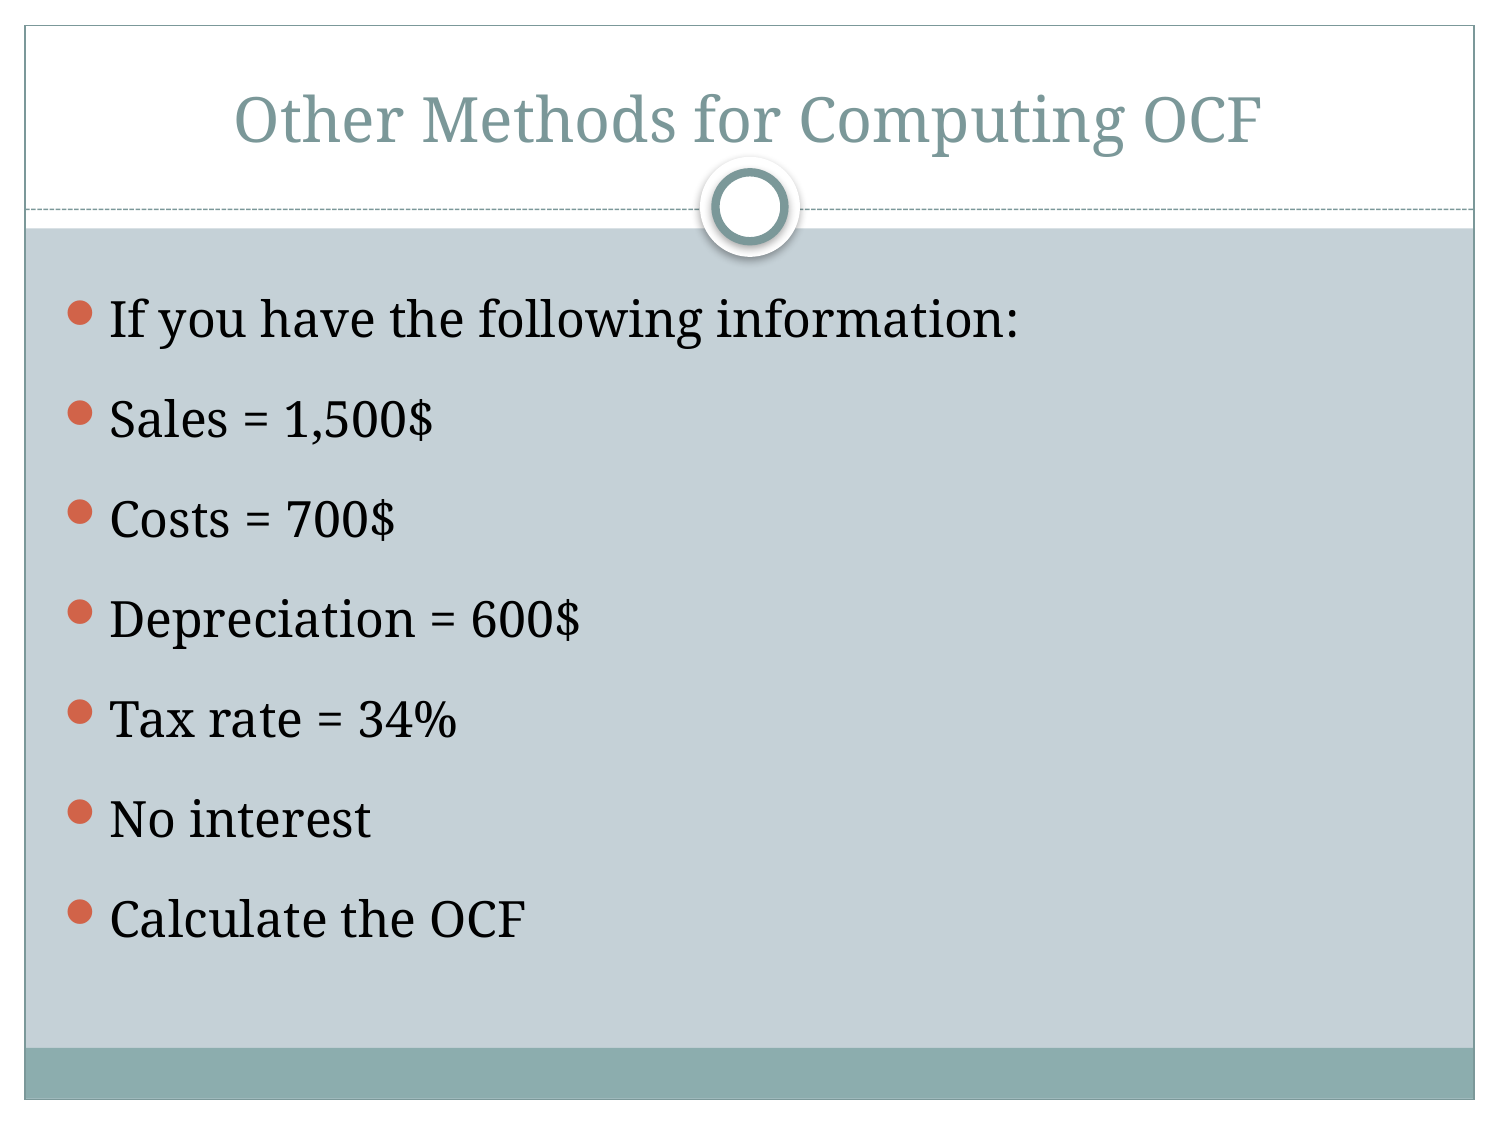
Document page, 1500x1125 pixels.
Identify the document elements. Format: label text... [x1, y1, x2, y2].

title Other Methods for Computing OCF [49, 37, 1450, 162]
list If you have the following information: Sales = 1,500$ Costs = 700$ Depreciation = 600$ Tax rate = 34% No interest Calculate the OCF [49, 250, 1445, 1001]
